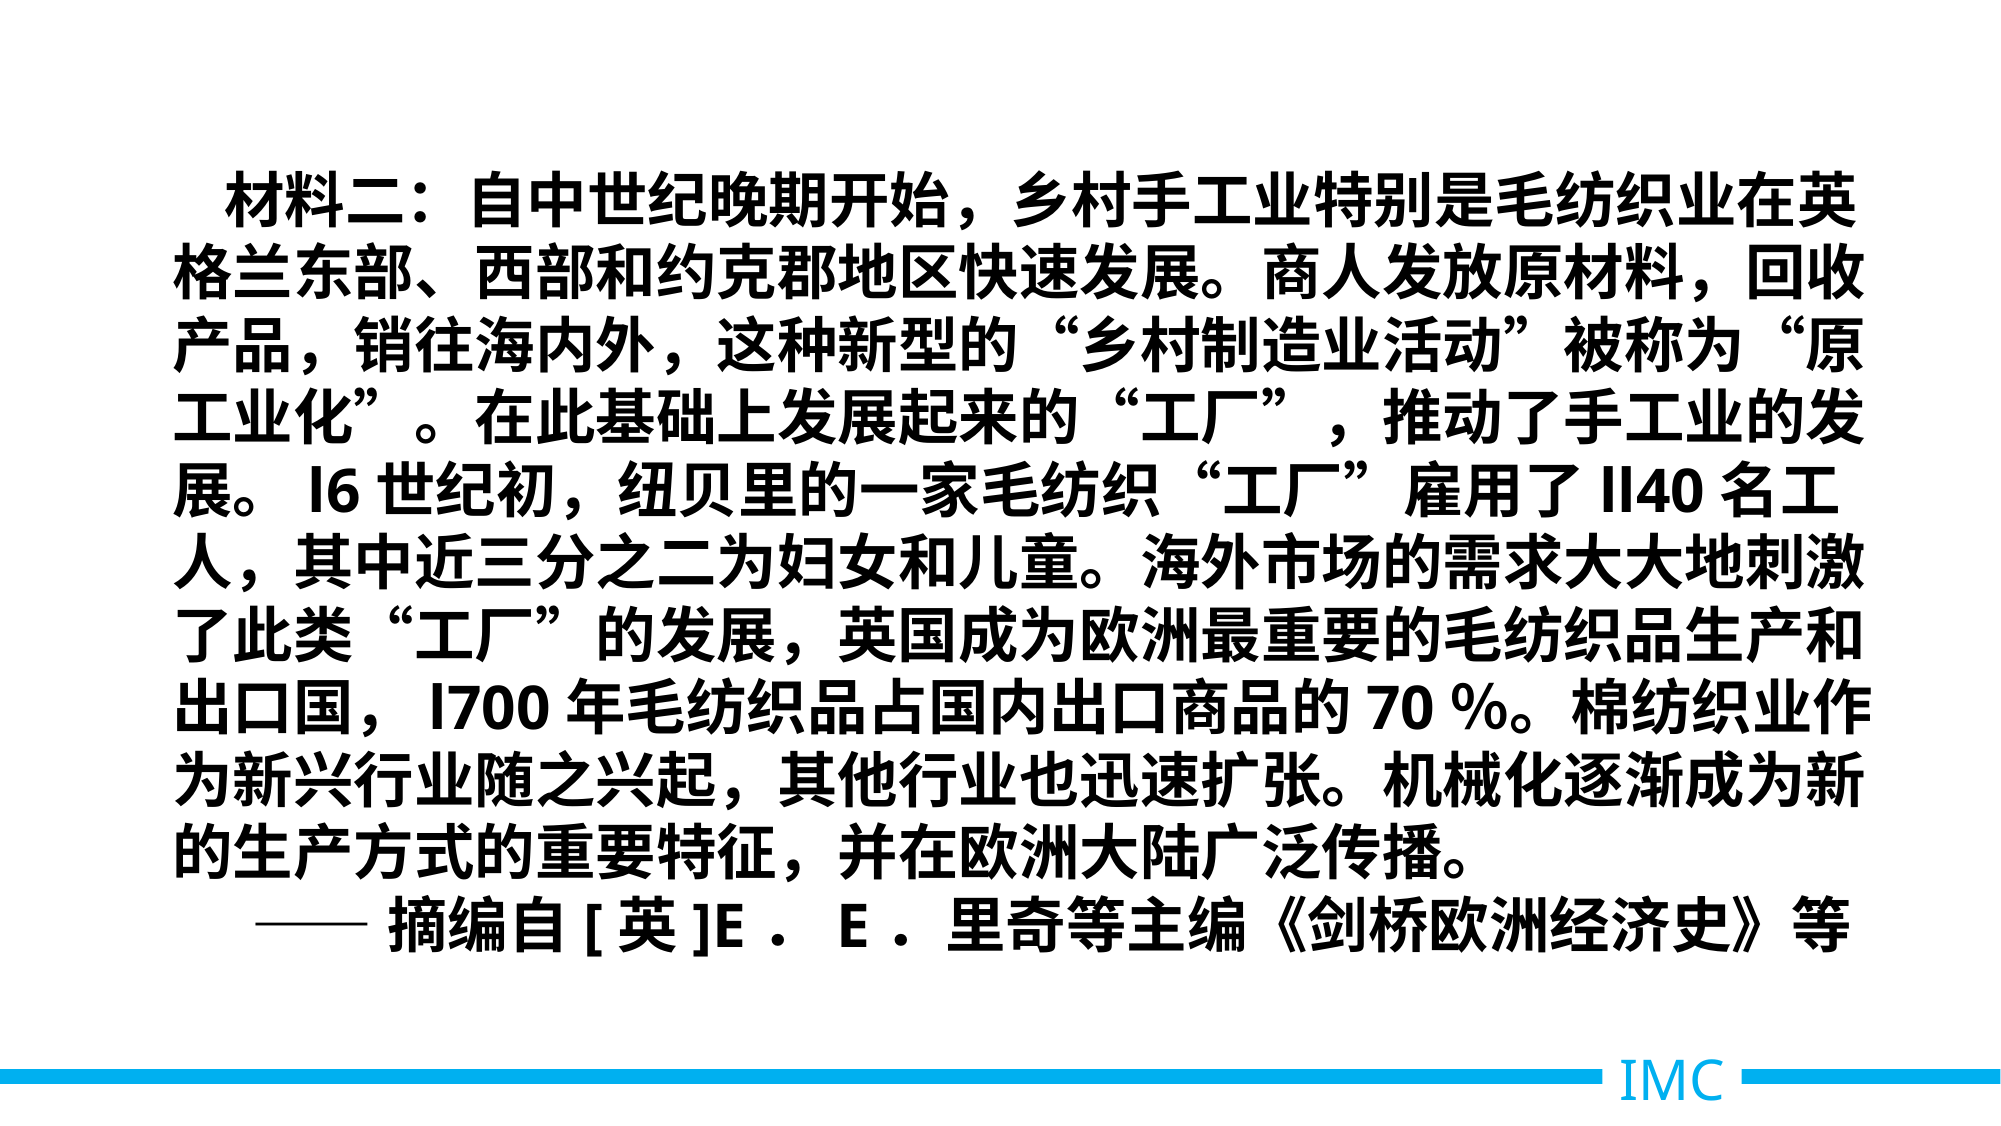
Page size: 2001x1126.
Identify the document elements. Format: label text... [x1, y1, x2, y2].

text_box 材料二：自中世纪晚期开始，乡村手工业特别是毛纺织业在英格兰东部、西部和约克郡地区快速发展。商人发放原材料，回收产品，销往海内外，这种新型的“乡村制造业活动”被称为“原工业化”。在此基础上发展起来的“工厂”，推动了手工业的发展。l6世纪初，纽贝里的一家毛纺织“工厂”雇用了ll40名工人，其中近三分之二为妇女和儿童。海外市场的需求大大地刺激了此类“工厂”的发展，英国成为欧洲最重要的毛纺织品生产和出口国，l700年毛纺织品占国内出口商品的70％。棉纺织业作为新兴行业随之兴起，其他行业也迅速扩张。机械化逐渐成为新的生产方式的重要特征，并在欧洲大陆广泛传播。 ——摘编自[英]E．E．里奇等主编《剑桥欧洲经济史》等 [156, 154, 1906, 967]
